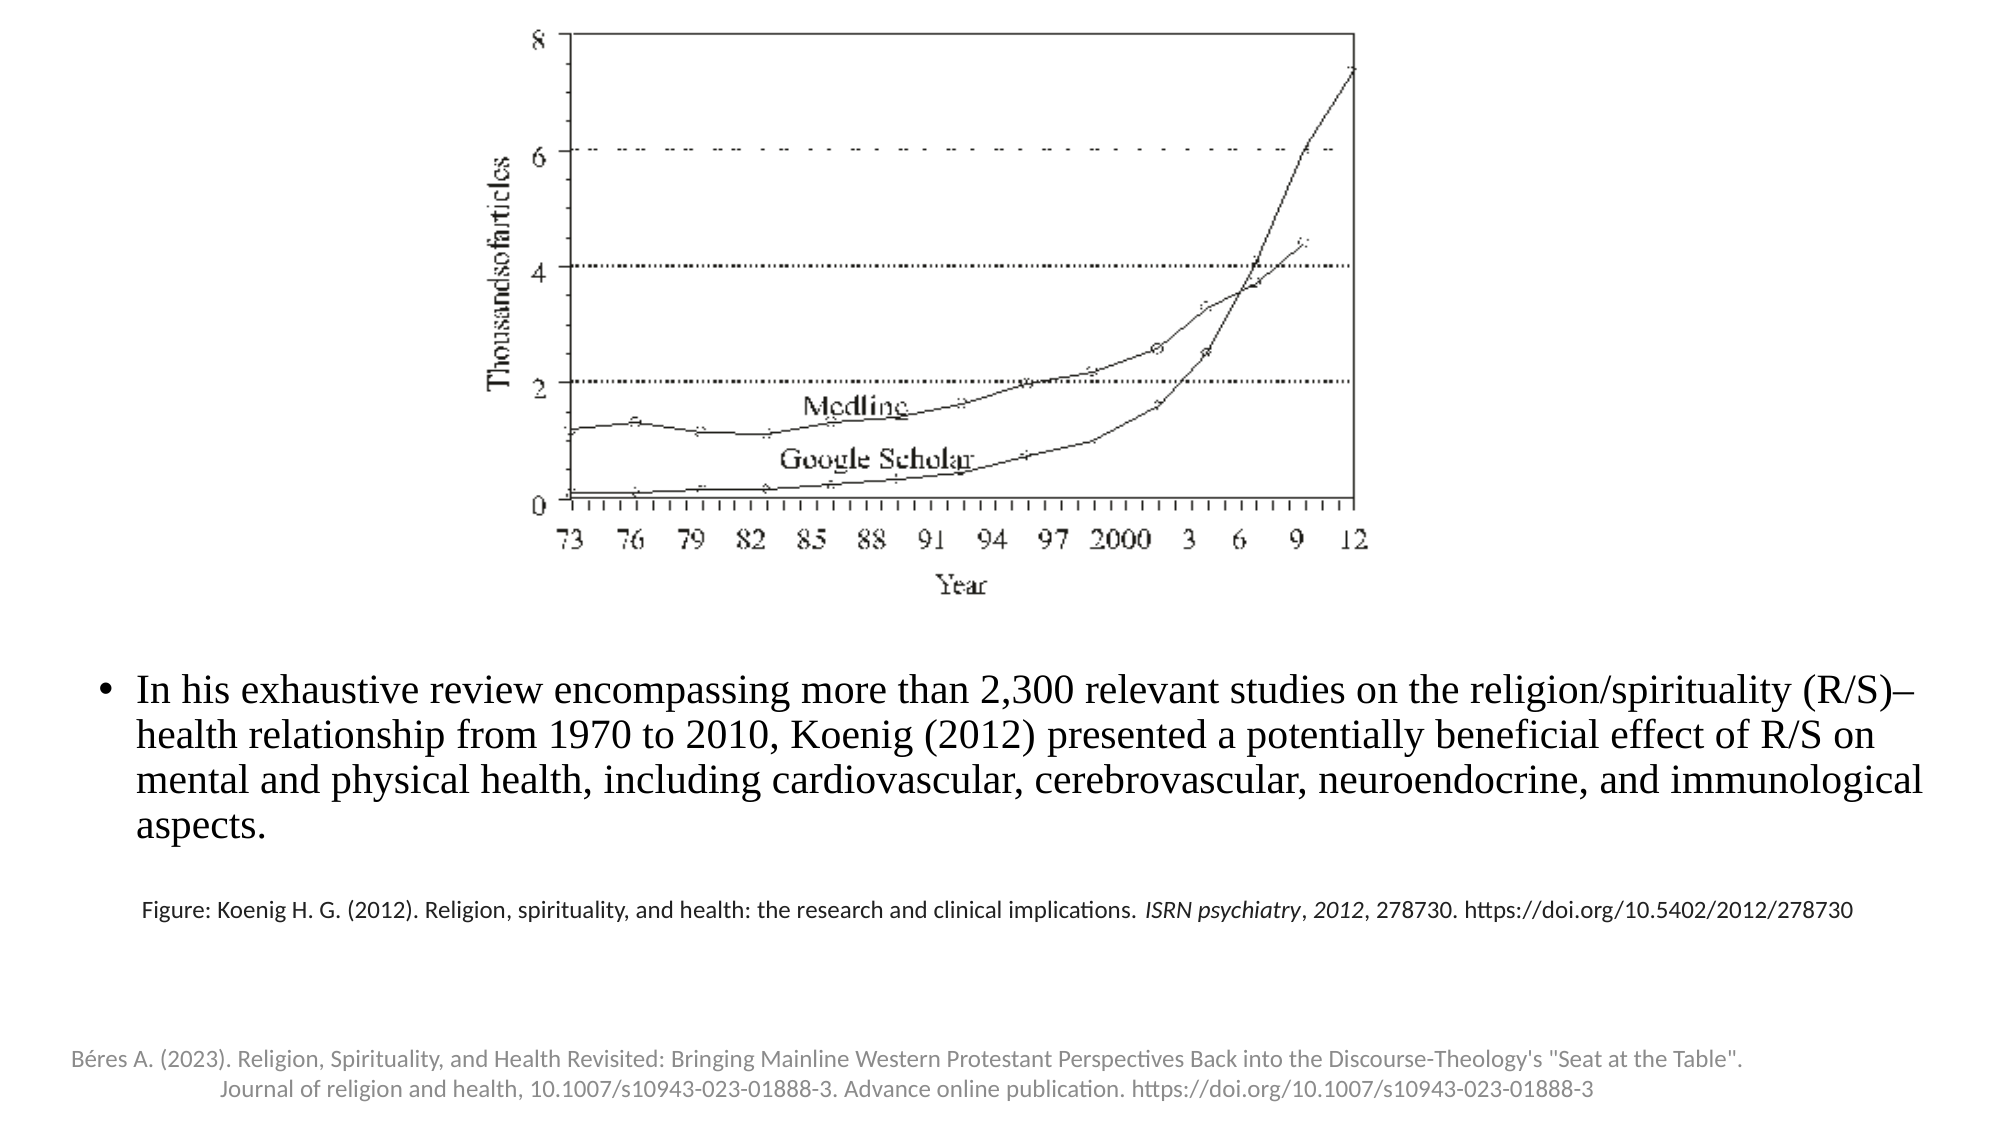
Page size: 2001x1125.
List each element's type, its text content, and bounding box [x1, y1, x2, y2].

text_box Figure: Koenig H. G. (2012). Religion, spirituality, and health: the research and clinical implications. ISRN psychiatry, 2012, 278730. https://doi.org/10.5402/2012/278730 [126, 856, 2000, 931]
text_box Béres A. (2023). Religion, Spirituality, and Health Revisited: Bringing Mainline Western Protestant Perspectives Back into the Discourse-Theology's "Seat at the Table". Journal of religion and health, 10.1007/s10943-023-01888-3. Advance online publication. https://doi.org/10.1007/s10943-023-01888-3​ [34, 1042, 1784, 1103]
list In his exhaustive review encompassing more than 2,300 relevant studies on the religion/spirituality (R/S)–health relationship from 1970 to 2010, Koenig (2012) presented a potentially beneficial effect of R/S on mental and physical health, including cardiovascular, cerebrovascular, neuroendocrine, and immunological aspects. [83, 660, 1944, 1030]
picture [447, 25, 1460, 623]
